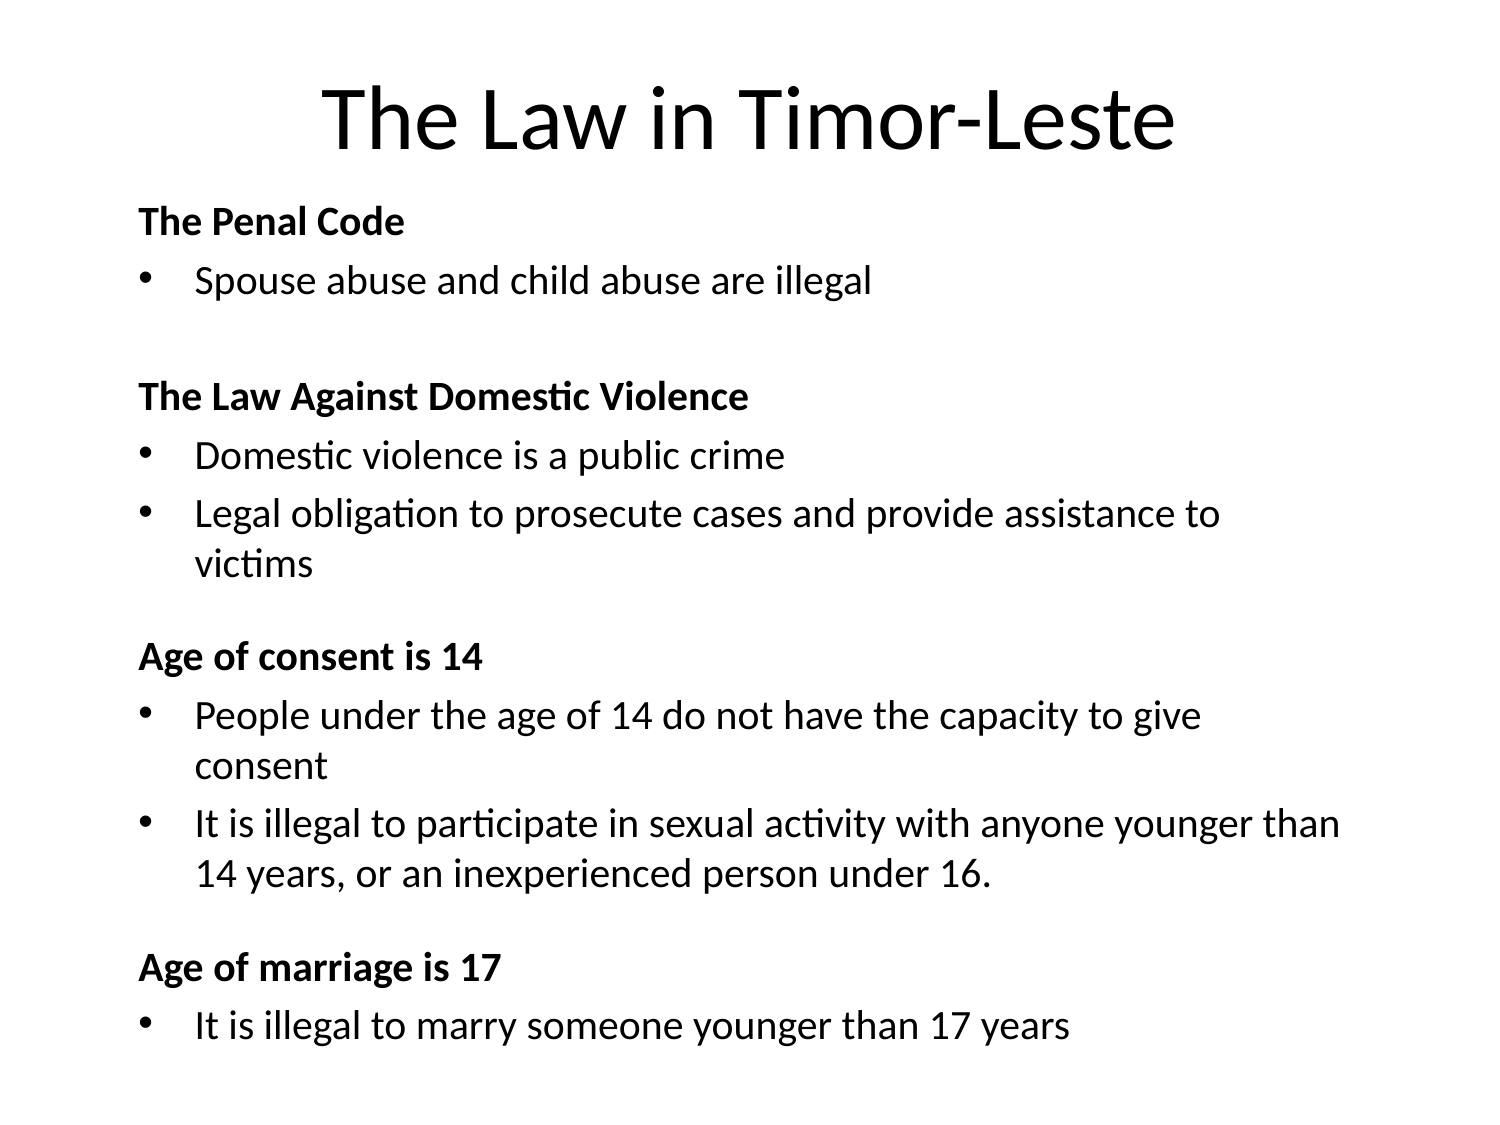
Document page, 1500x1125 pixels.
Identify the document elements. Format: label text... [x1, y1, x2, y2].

title The Law in Timor-Leste [75, 45, 1425, 180]
list The Penal Code Spouse abuse and child abuse are illegal The Law Against Domestic Violence Domestic violence is a public crime Legal obligation to prosecute cases and provide assistance to victims Age of consent is 14 People under the age of 14 do not have the capacity to give consent It is illegal to participate in sexual activity with anyone younger than 14 years, or an inexperienced person under 16. Age of marriage is 17 It is illegal to marry someone younger than 17 years [123, 186, 1360, 1090]
